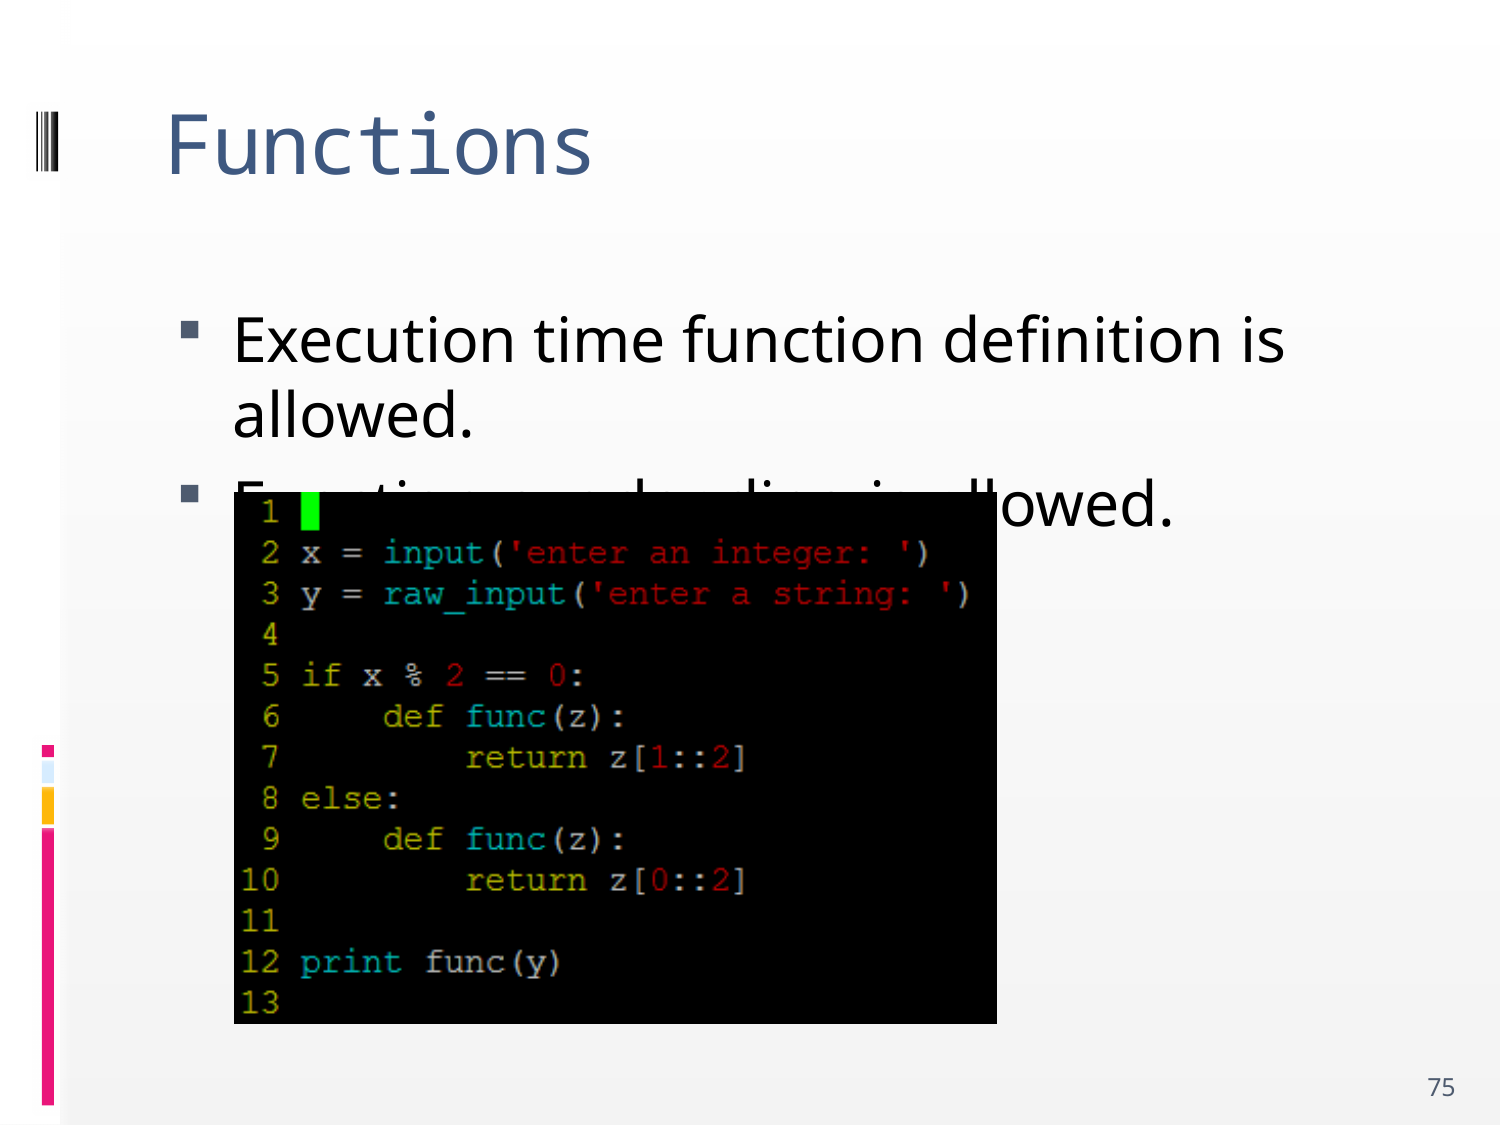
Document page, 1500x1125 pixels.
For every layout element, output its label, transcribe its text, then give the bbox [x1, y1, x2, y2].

title Functions [150, 83, 1425, 234]
slide_number 75 [1412, 1052, 1488, 1113]
list Execution time function definition is allowed. Function overloading is allowed. [150, 292, 1425, 1043]
picture [233, 491, 997, 1024]
